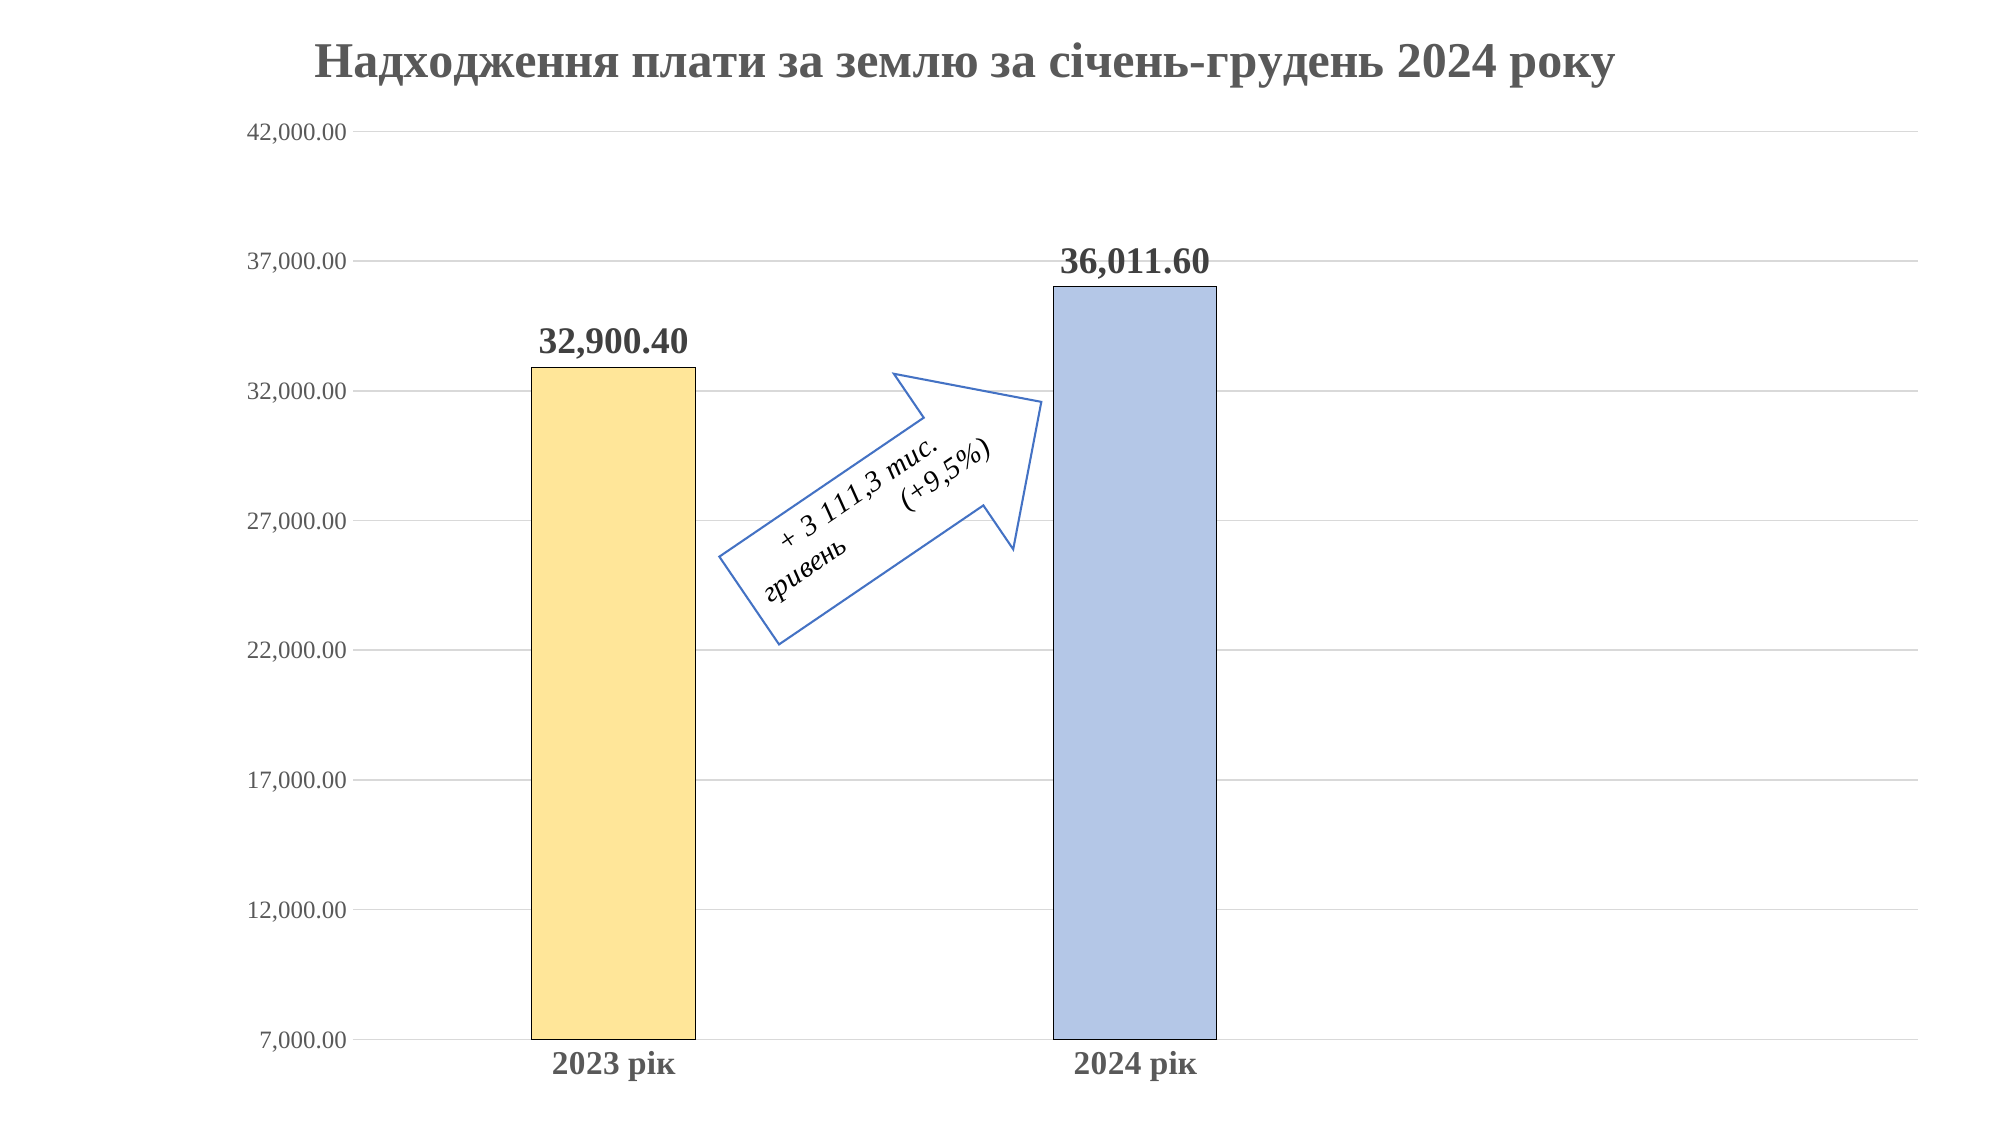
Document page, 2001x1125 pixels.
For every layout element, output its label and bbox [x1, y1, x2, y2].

chart [13, 10, 1989, 1101]
